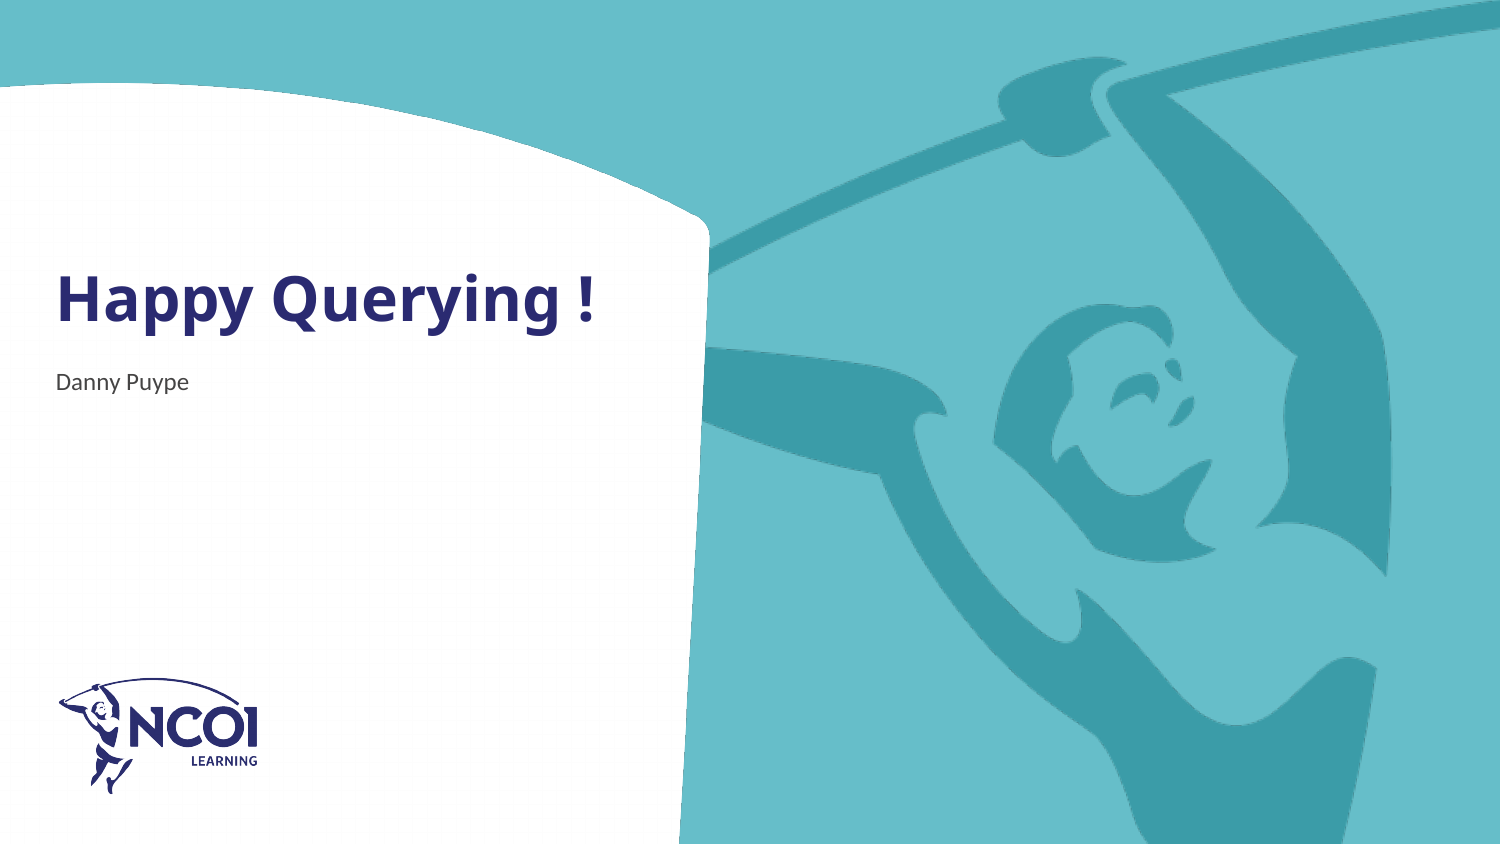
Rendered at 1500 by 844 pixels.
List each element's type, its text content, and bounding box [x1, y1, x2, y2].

picture [0, 0, 1500, 844]
list Danny Puype [55, 361, 644, 408]
title Happy Querying ! [55, 164, 644, 335]
